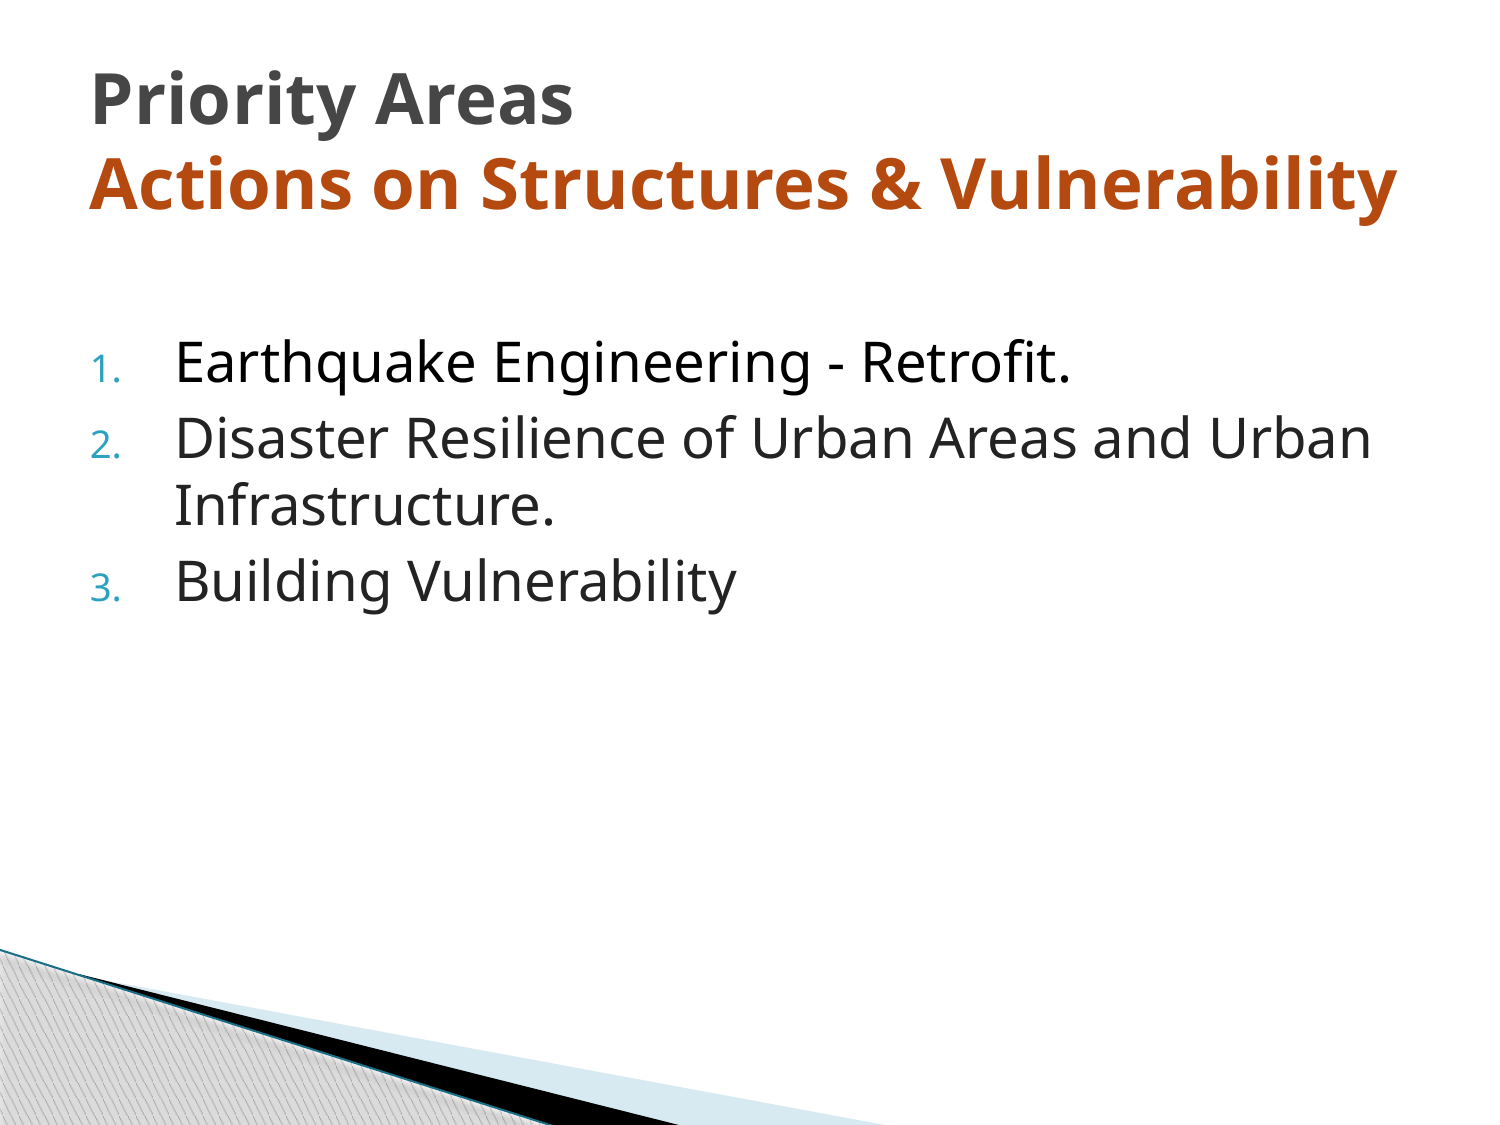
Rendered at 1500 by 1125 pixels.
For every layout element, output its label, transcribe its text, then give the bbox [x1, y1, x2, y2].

title Priority Areas Actions on Structures & Vulnerability [75, 45, 1425, 233]
list Earthquake Engineering - Retrofit. Disaster Resilience of Urban Areas and Urban Infrastructure. Building Vulnerability [75, 243, 1425, 986]
